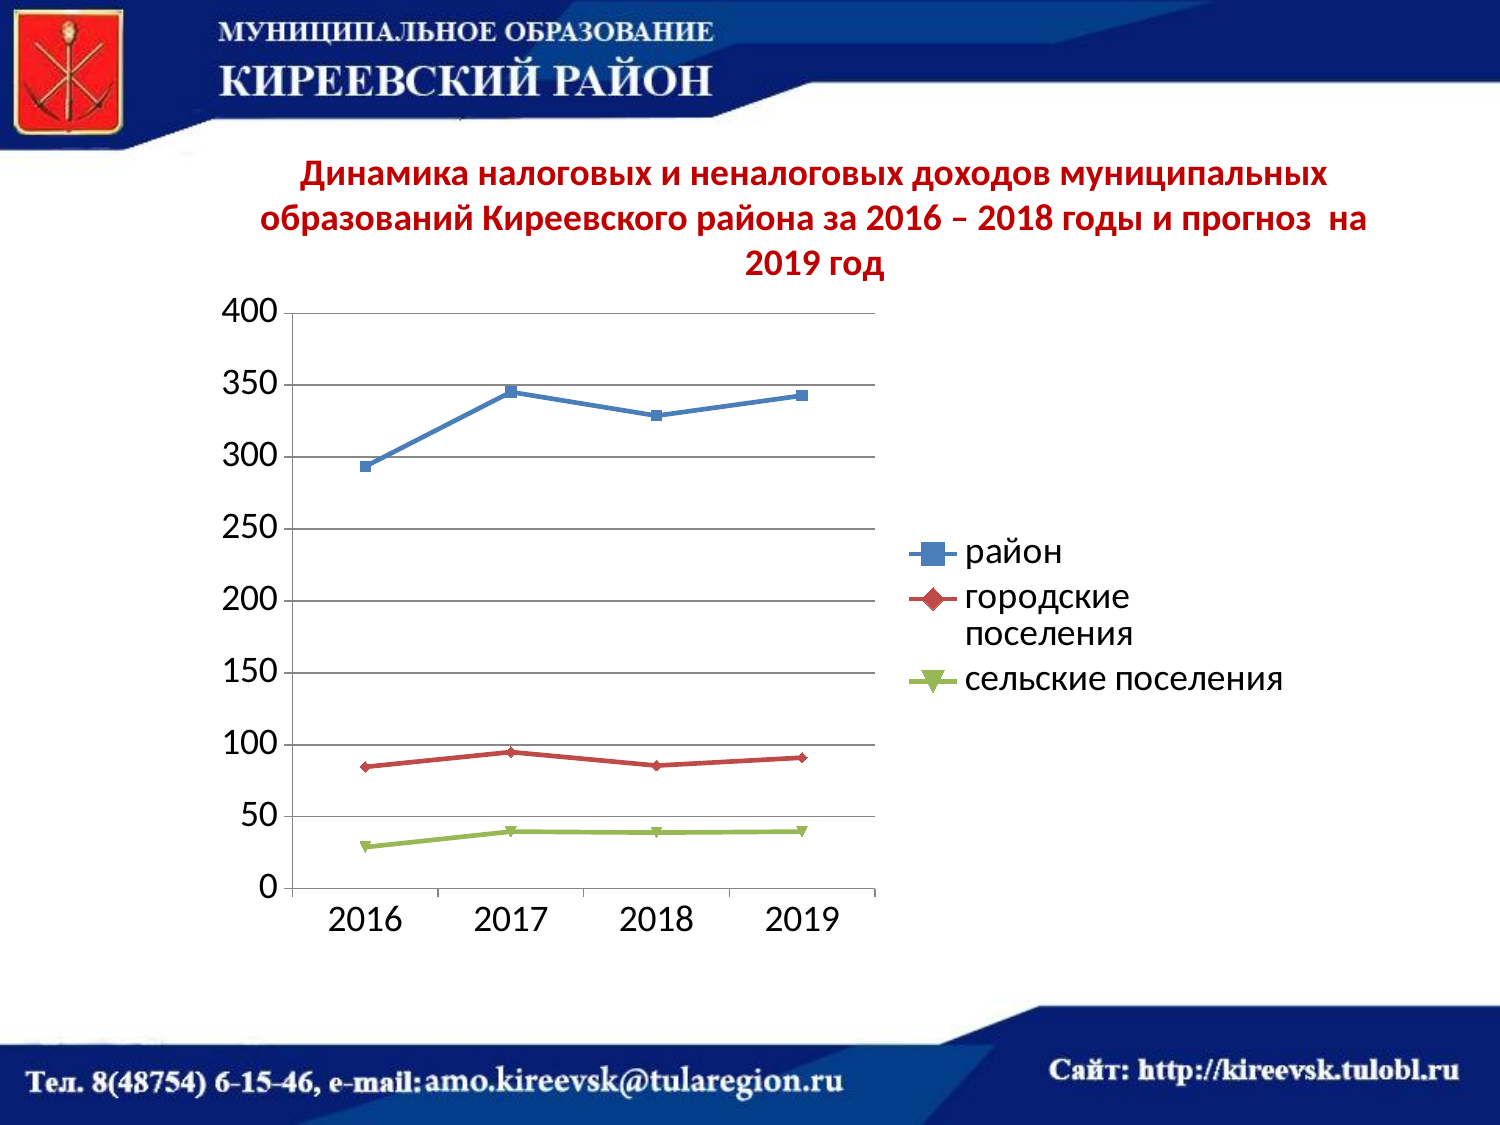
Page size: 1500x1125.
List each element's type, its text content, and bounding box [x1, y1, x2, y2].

text_box Динамика налоговых и неналоговых доходов муниципальных образований Киреевского района за 2016 – 2018 годы и прогноз на 2019 год [234, 140, 1395, 291]
picture [0, 0, 1500, 1125]
chart [198, 280, 1309, 955]
